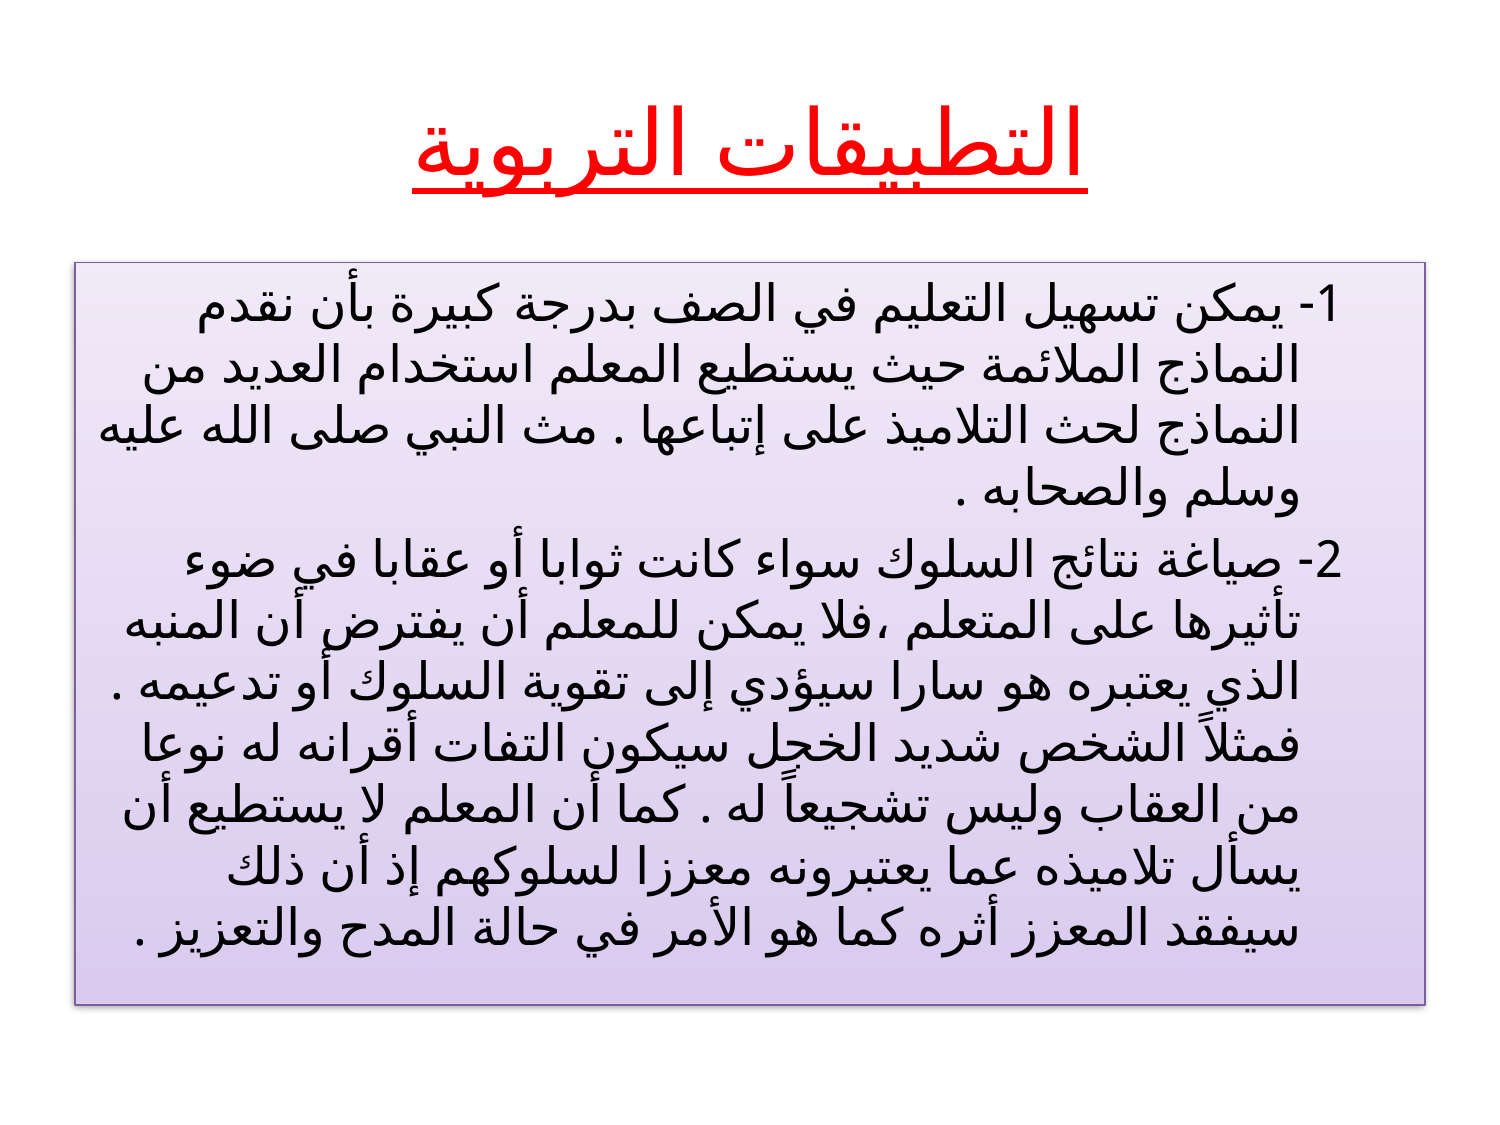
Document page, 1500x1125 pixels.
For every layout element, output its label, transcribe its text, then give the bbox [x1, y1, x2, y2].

list 1- يمكن تسهيل التعليم في الصف بدرجة كبيرة بأن نقدم النماذج الملائمة حيث يستطيع المعلم استخدام العديد من النماذج لحث التلاميذ على إتباعها . مث النبي صلى الله عليه وسلم والصحابه . 2- صياغة نتائج السلوك سواء كانت ثوابا أو عقابا في ضوء تأثيرها على المتعلم ،فلا يمكن للمعلم أن يفترض أن المنبه الذي يعتبره هو سارا سيؤدي إلى تقوية السلوك أو تدعيمه . فمثلاً الشخص شديد الخجل سيكون التفات أقرانه له نوعا من العقاب وليس تشجيعاً له . كما أن المعلم لا يستطيع أن يسأل تلاميذه عما يعتبرونه معززا لسلوكهم إذ أن ذلك سيفقد المعزز أثره كما هو الأمر في حالة المدح والتعزيز . [74, 262, 1426, 1006]
title التطبيقات التربوية [75, 45, 1425, 233]
